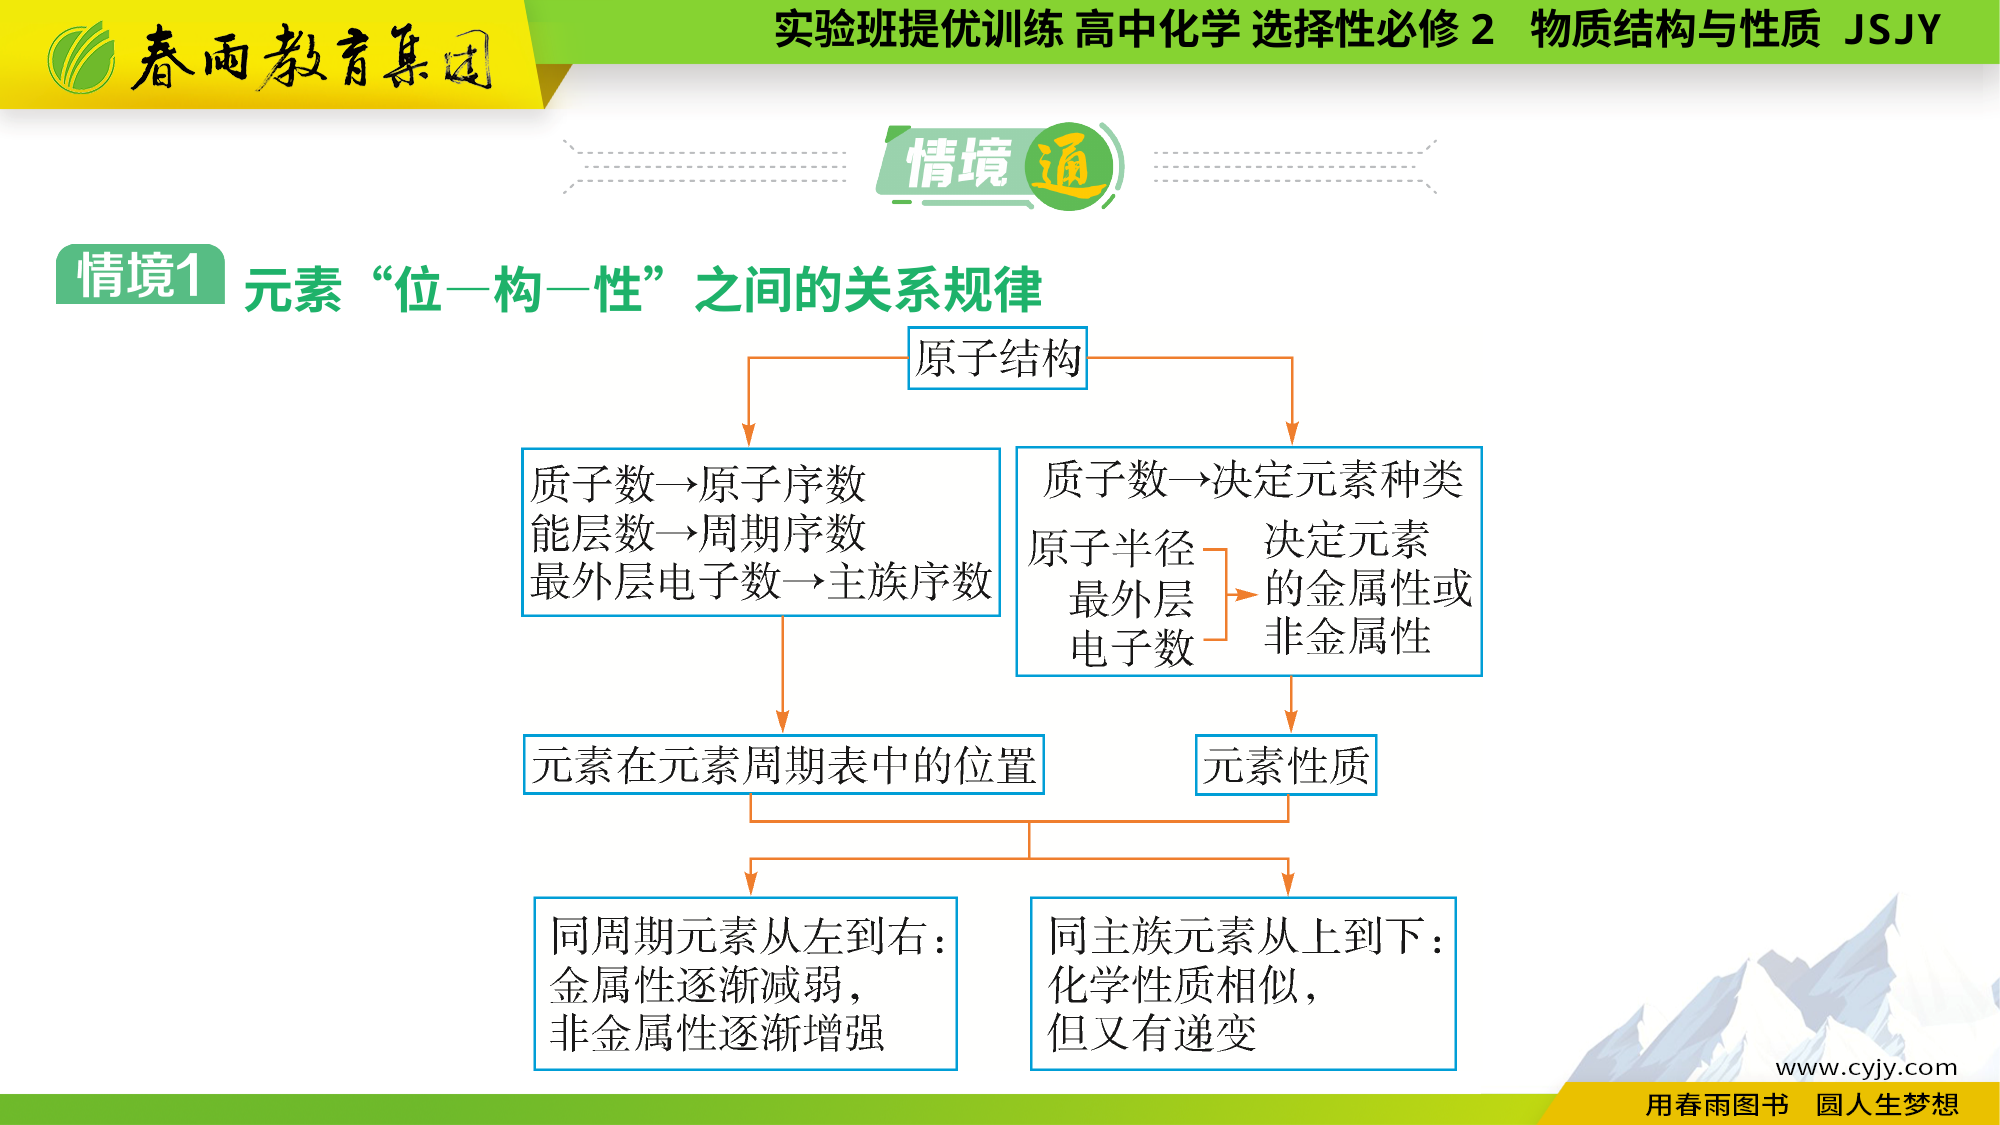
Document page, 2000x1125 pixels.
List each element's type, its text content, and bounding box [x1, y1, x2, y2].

picture [0, 0, 2000, 1125]
list 元素“位—构—性”之间的关系规律 [59, 221, 1944, 316]
